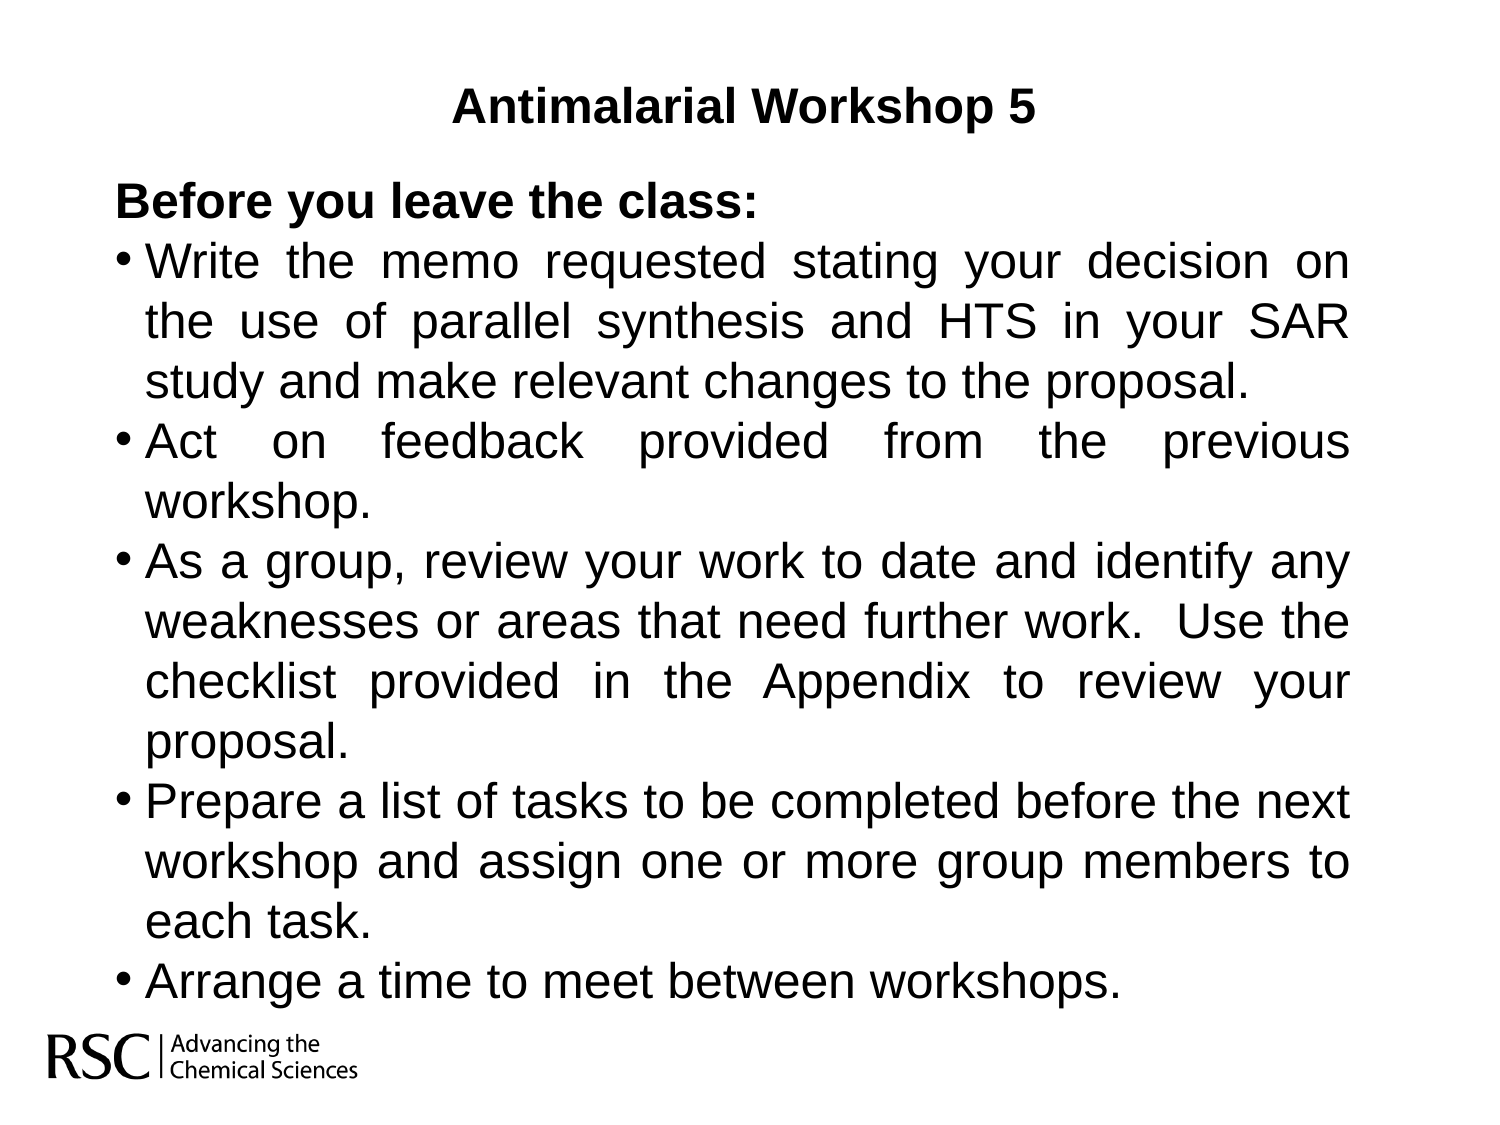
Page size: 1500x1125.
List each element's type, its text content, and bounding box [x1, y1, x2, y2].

text_box Antimalarial Workshop 5 [242, 66, 1247, 142]
text_box Before you leave the class: Write the memo requested stating your decision on the use of parallel synthesis and HTS in your SAR study and make relevant changes to the proposal. Act on feedback provided from the previous workshop. As a group, review your work to date and identify any weaknesses or areas that need further work. Use the checklist provided in the Appendix to review your proposal. Prepare a list of tasks to be completed before the next workshop and assign one or more group members to each task. Arrange a time to meet between workshops. [100, 160, 1366, 1016]
